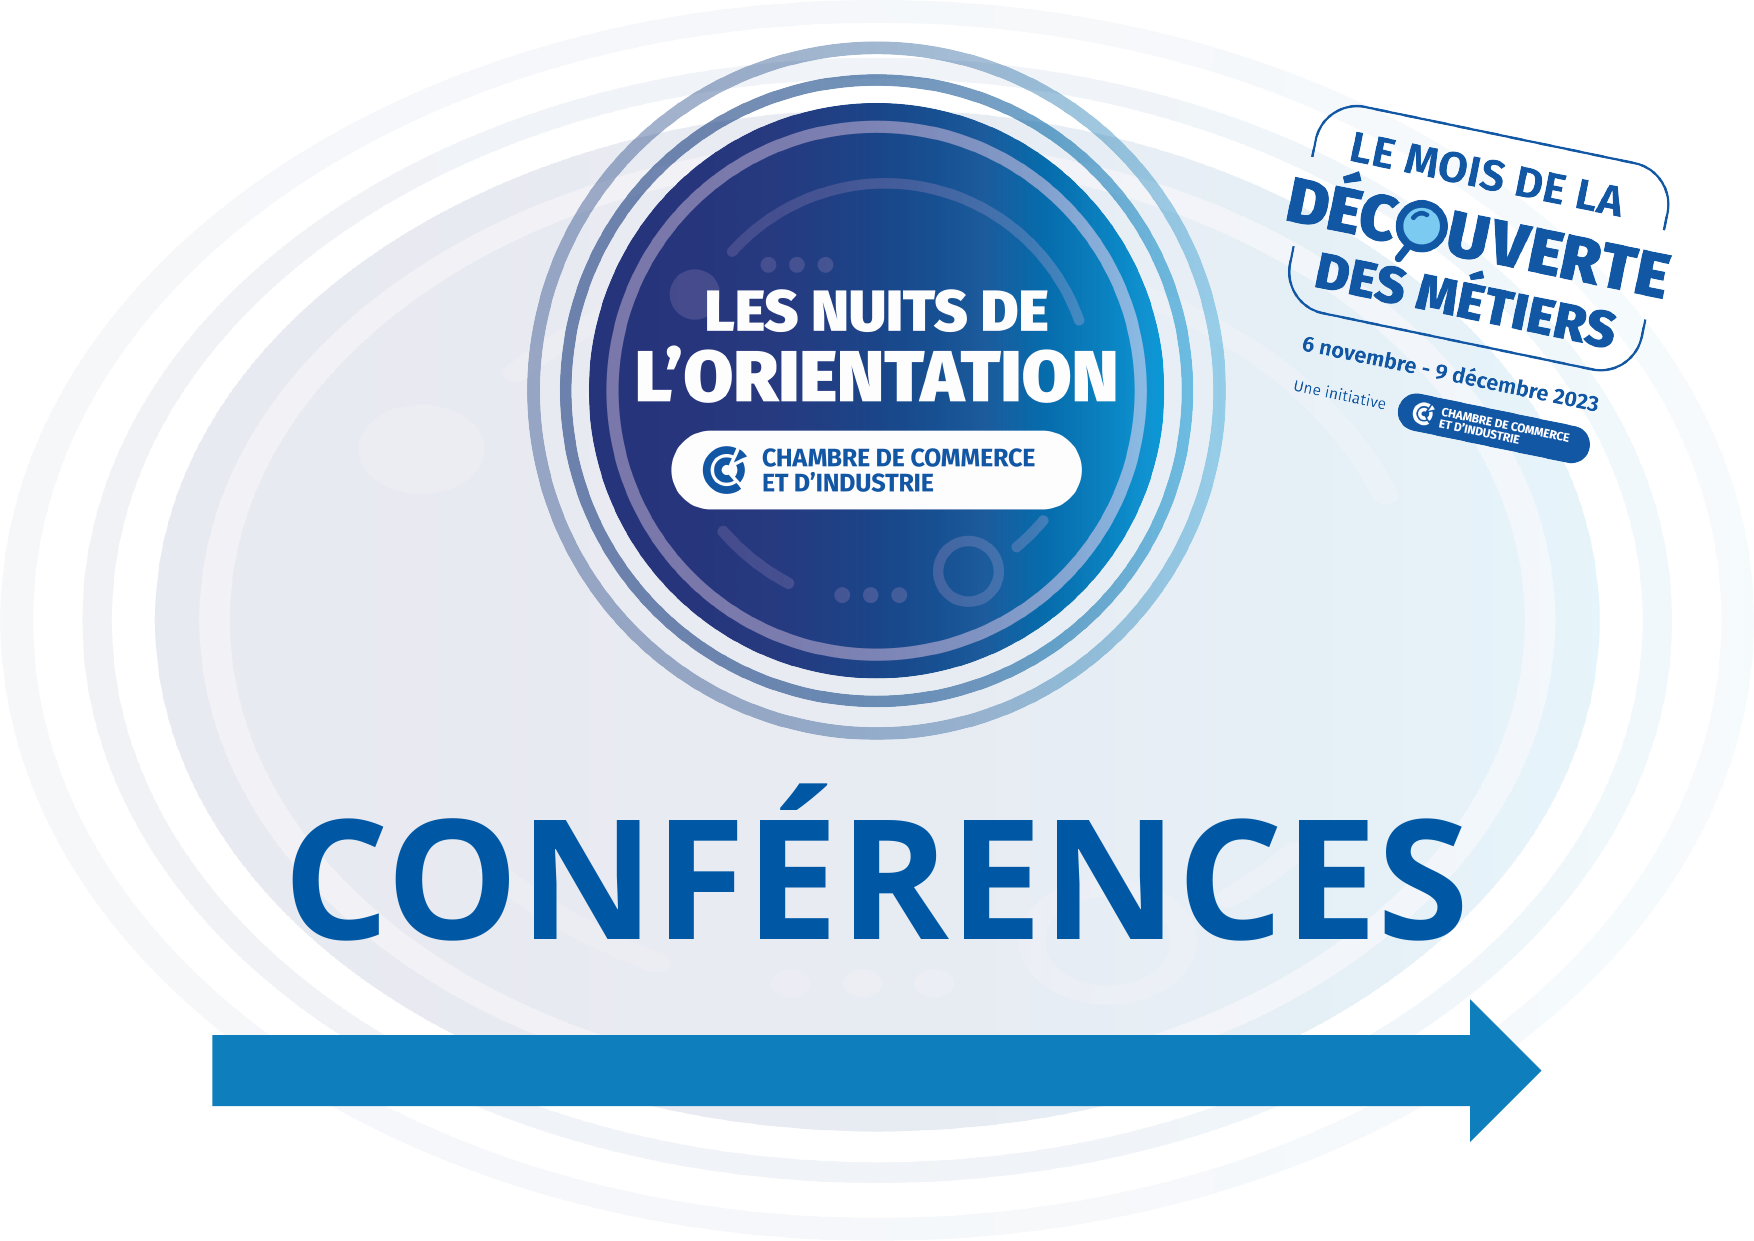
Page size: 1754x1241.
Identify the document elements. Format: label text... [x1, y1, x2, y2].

text_box [211, 996, 1543, 1145]
picture [527, 41, 1227, 740]
picture [1250, 95, 1688, 474]
text_box CONFÉRENCES [168, 765, 1586, 981]
